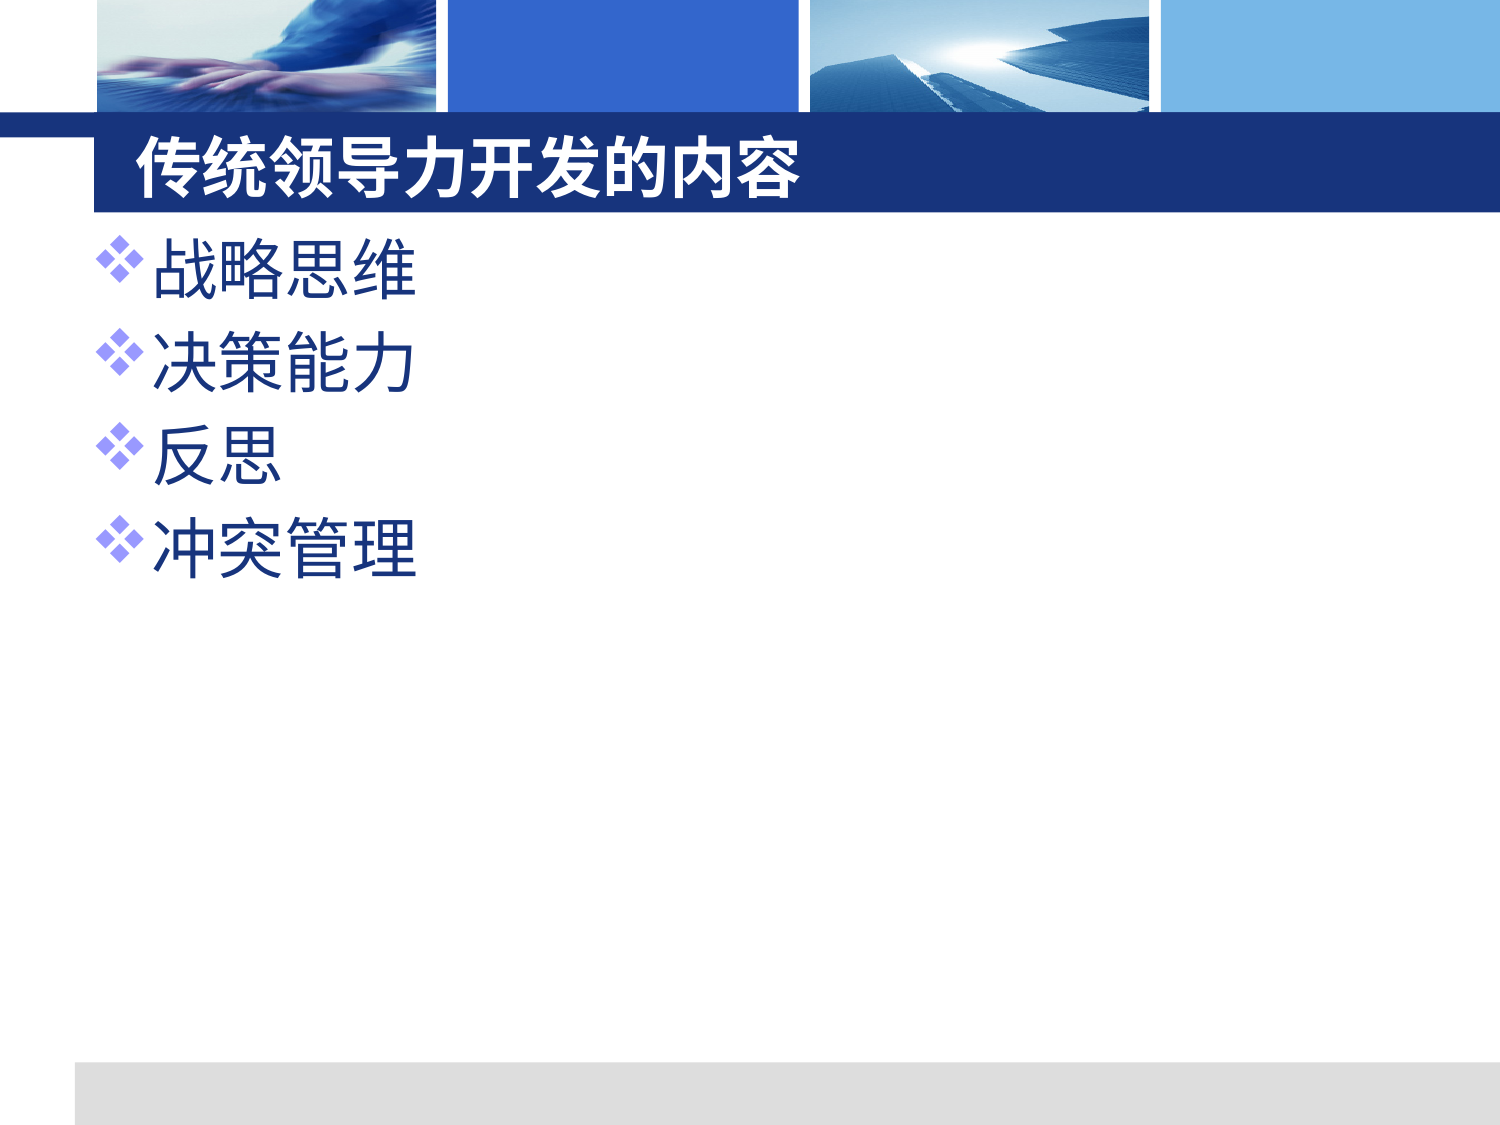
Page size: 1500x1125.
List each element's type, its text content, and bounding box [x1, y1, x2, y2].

list 战略思维 决策能力 反思 冲突管理 [75, 219, 1425, 1021]
picture [97, 0, 437, 112]
title 传统领导力开发的内容 [120, 120, 1400, 213]
picture [810, 0, 1150, 112]
